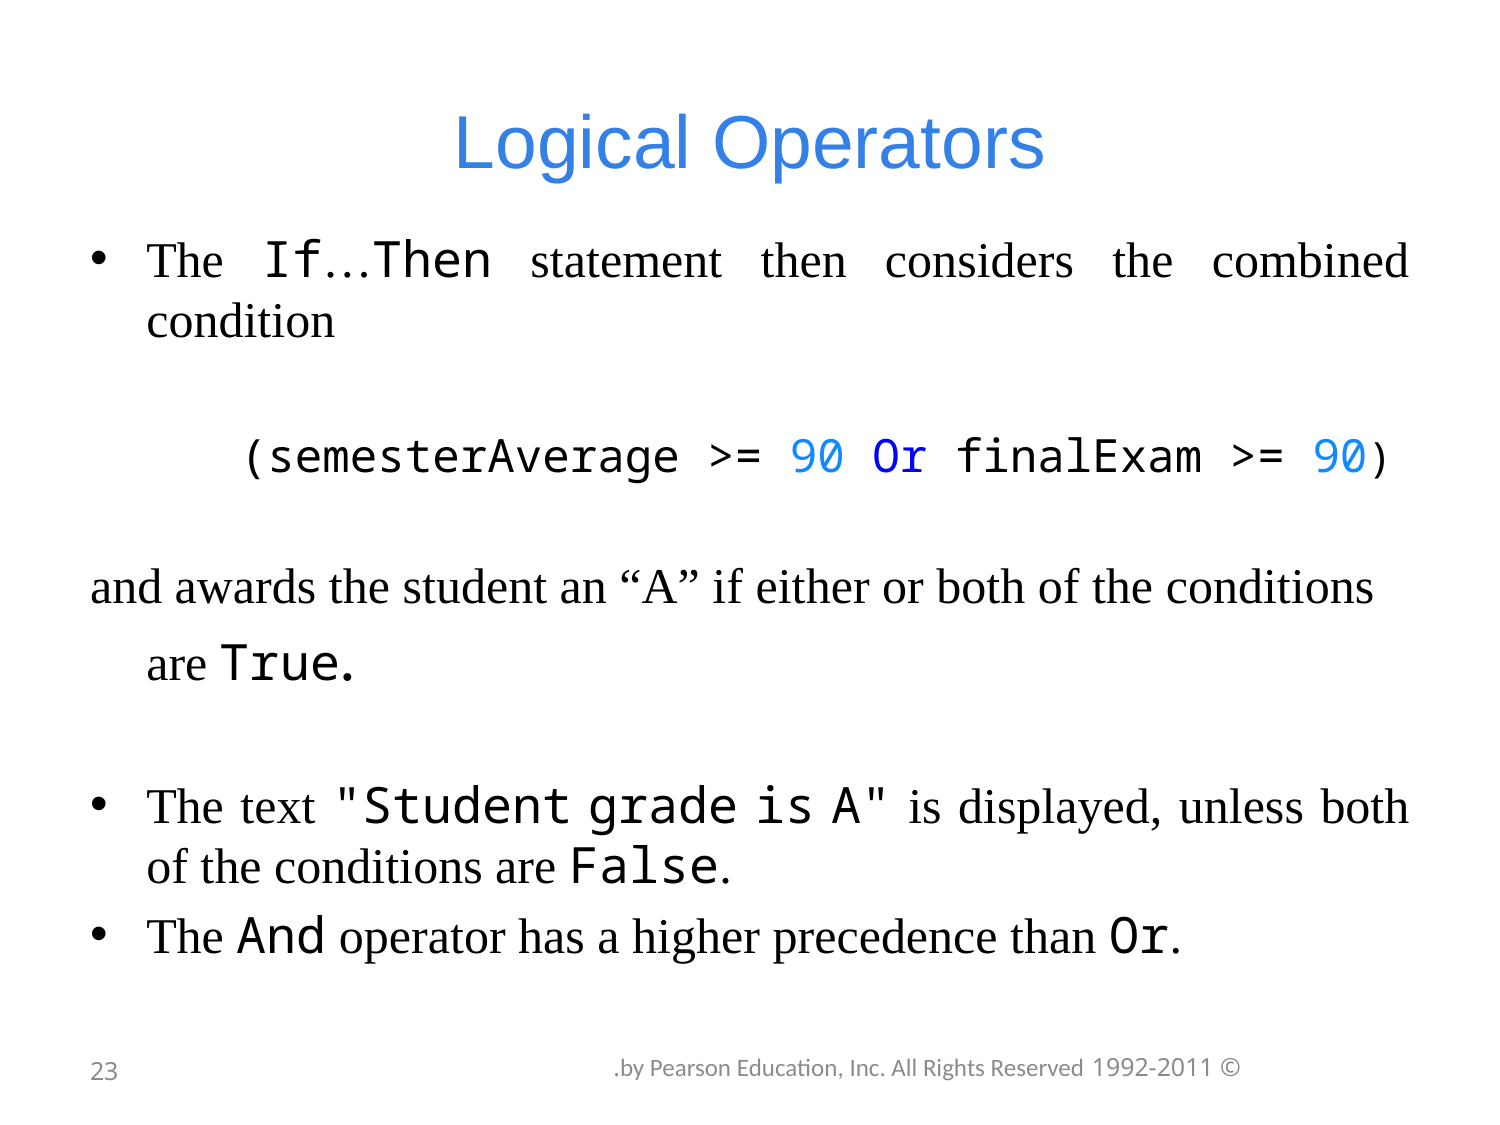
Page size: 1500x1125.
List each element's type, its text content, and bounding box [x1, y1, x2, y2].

title Logical Operators [75, 45, 1425, 219]
slide_number 23 [75, 1042, 425, 1103]
list The If…Then statement then considers the combined condition (semesterAverage >= 90 Or finalExam >= 90) and awards the student an “A” if either or both of the conditions are True. The text "Student grade is A" is displayed, unless both of the conditions are False. The And operator has a higher precedence than Or. [75, 219, 1425, 1005]
footer © 1992-2011 by Pearson Education, Inc. All Rights Reserved. [431, 1046, 1424, 1087]
